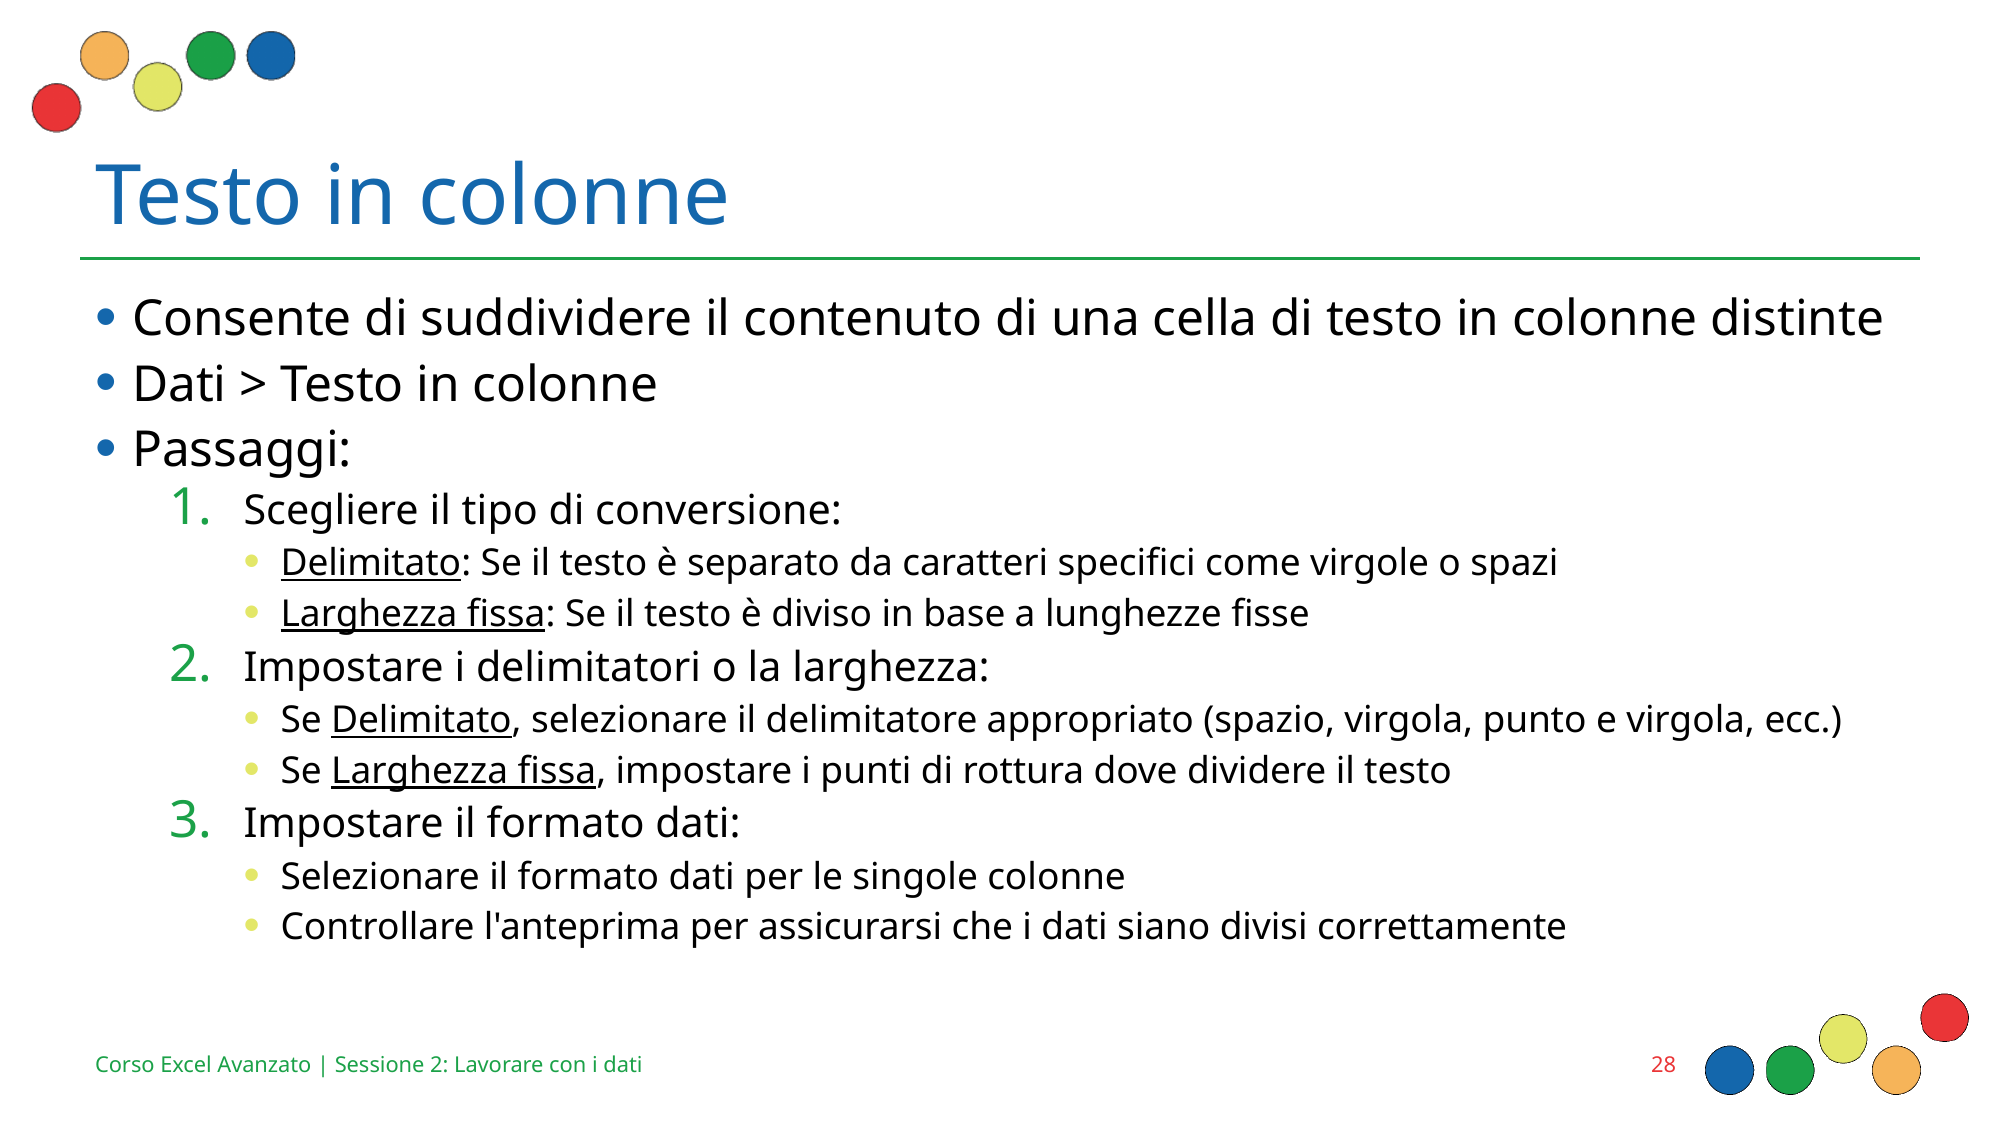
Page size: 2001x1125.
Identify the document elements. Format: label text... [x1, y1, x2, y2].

list Consente di suddividere il contenuto di una cella di testo in colonne distinte Dati > Testo in colonne Passaggi: Scegliere il tipo di conversione: Delimitato: Se il testo è separato da caratteri specifici come virgole o spazi Larghezza fissa: Se il testo è diviso in base a lunghezze fisse Impostare i delimitatori o la larghezza: Se Delimitato, selezionare il delimitatore appropriato (spazio, virgola, punto e virgola, ecc.) Se Larghezza fissa, impostare i punti di rottura dove dividere il testo Impostare il formato dati: Selezionare il formato dati per le singole colonne Controllare l'anteprima per assicurarsi che i dati siano divisi correttamente [80, 278, 1920, 1011]
picture [1704, 990, 1971, 1096]
picture [29, 30, 295, 135]
slide_number 28 [1583, 1035, 1692, 1096]
title Testo in colonne [80, 123, 1920, 259]
footer Corso Excel Avanzato | Sessione 2: Lavorare con i dati [80, 1035, 1571, 1096]
